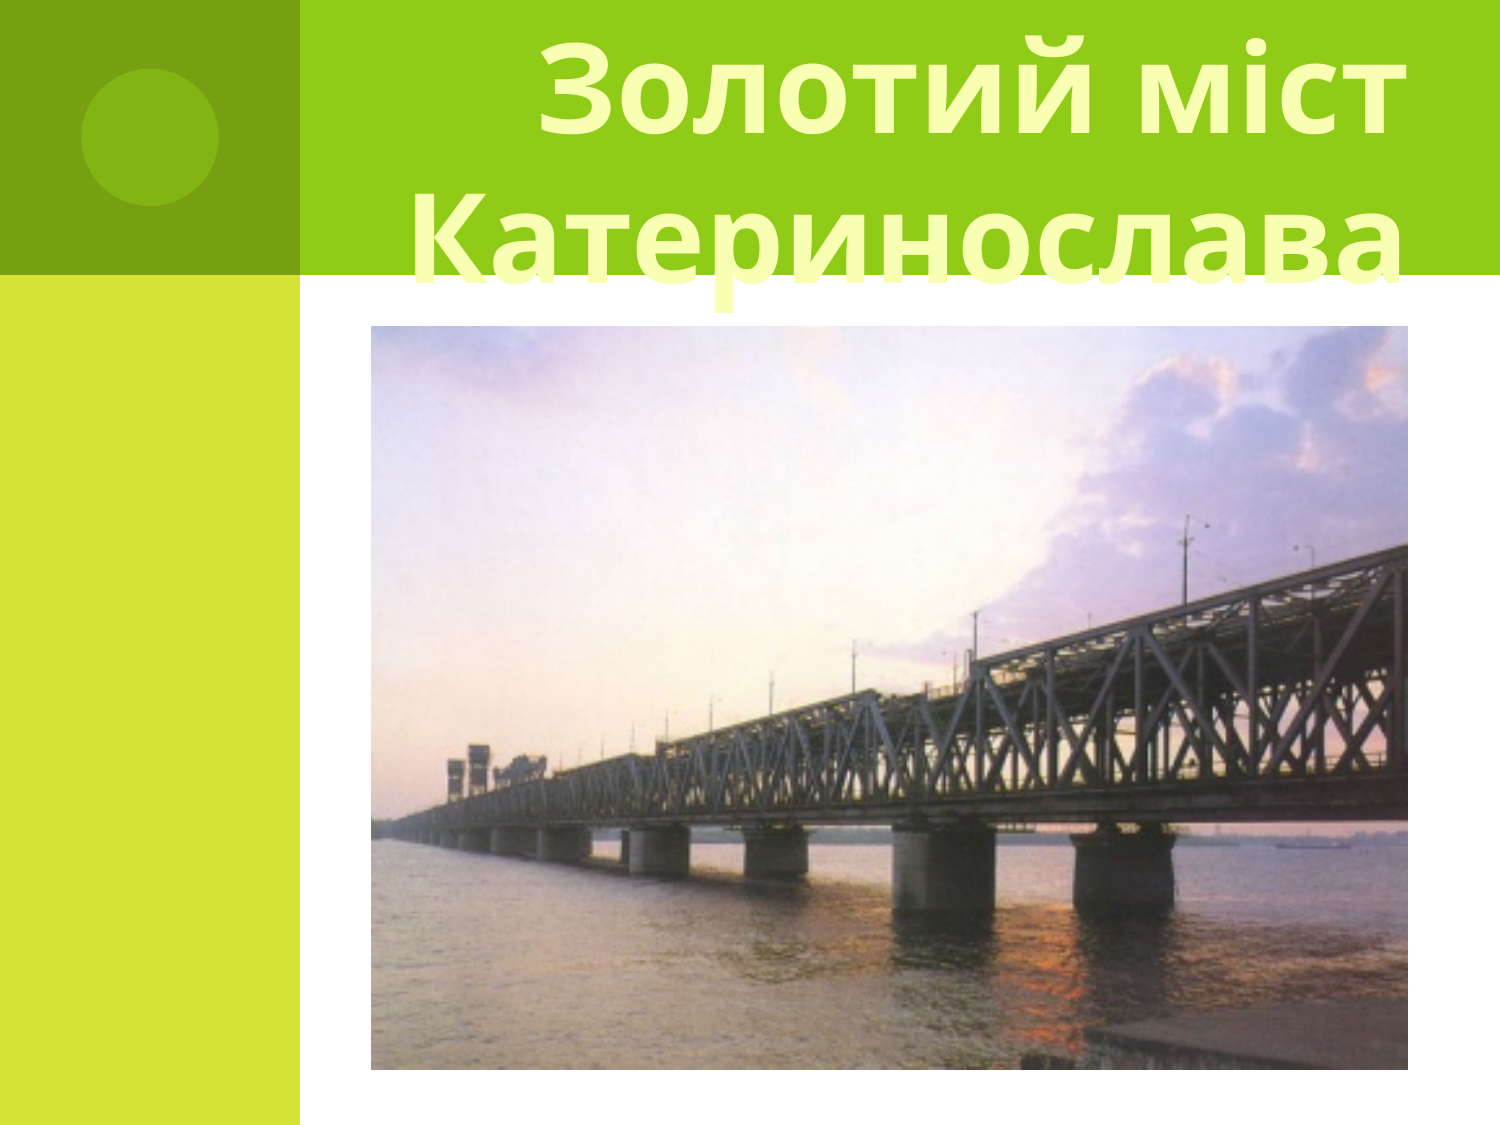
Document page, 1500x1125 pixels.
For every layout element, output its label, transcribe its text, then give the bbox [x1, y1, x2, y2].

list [371, 326, 1408, 1070]
title Золотий міст Катеринослава [112, 37, 1425, 279]
